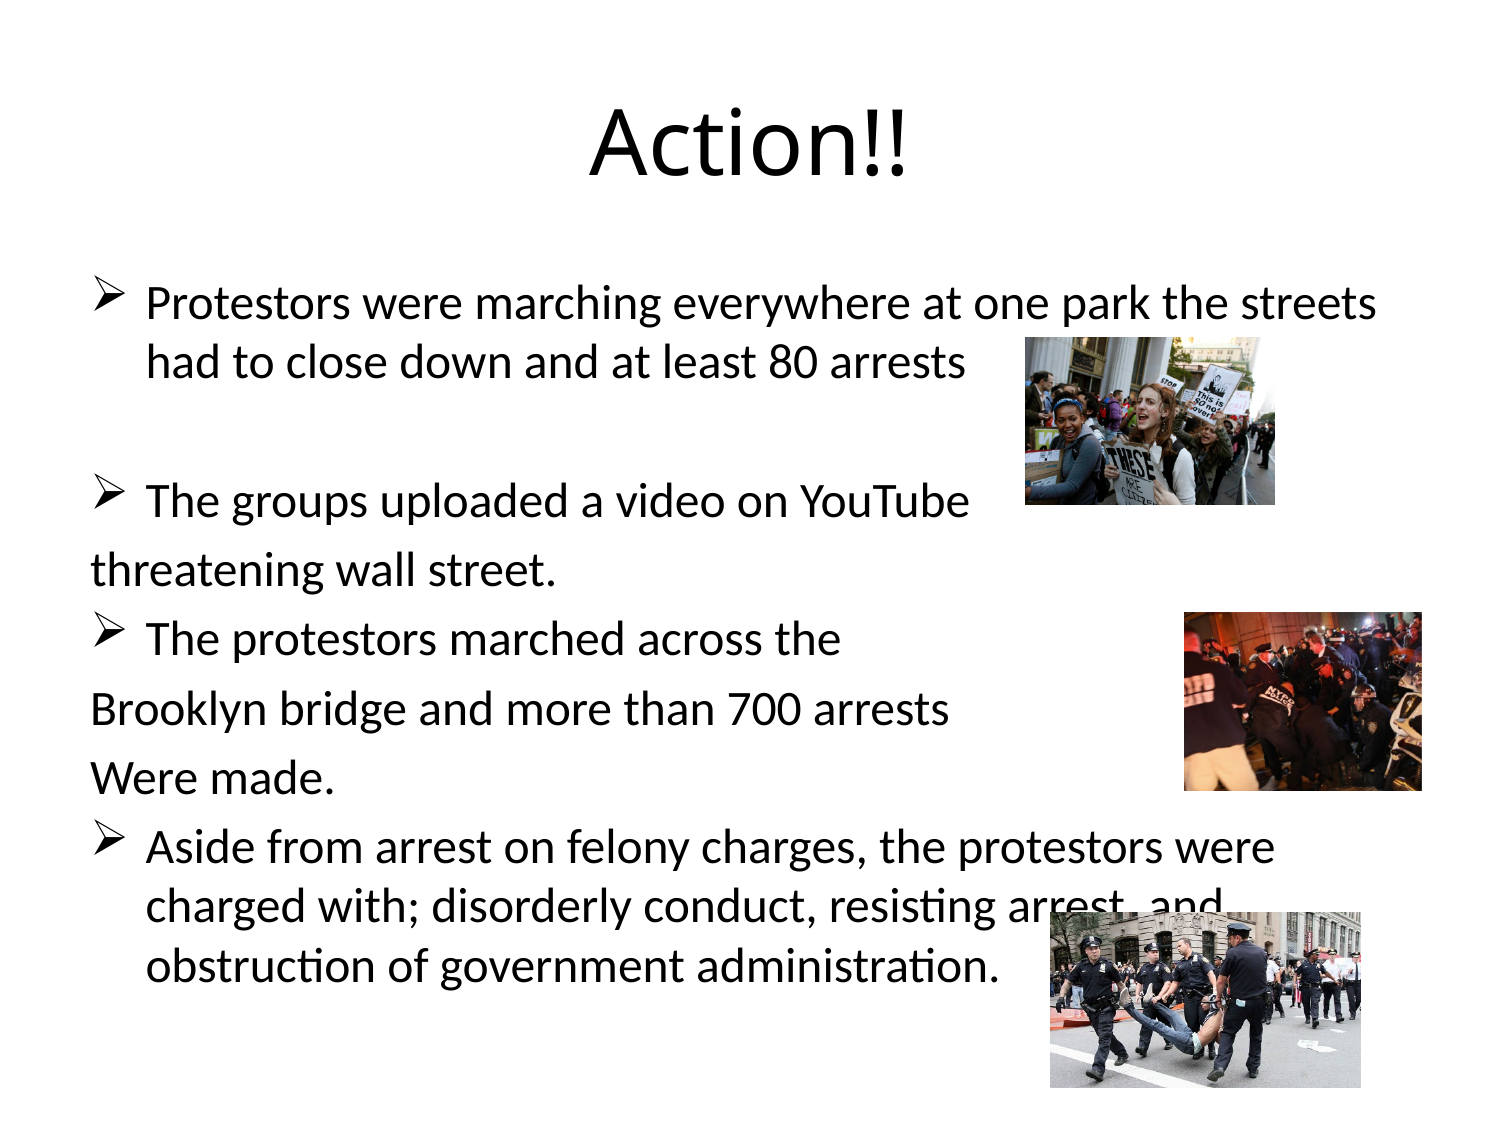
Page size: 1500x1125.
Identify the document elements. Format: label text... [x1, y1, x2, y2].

picture [1049, 912, 1362, 1088]
picture [1024, 337, 1276, 505]
list Protestors were marching everywhere at one park the streets had to close down and at least 80 arrests The groups uploaded a video on YouTube threatening wall street. The protestors marched across the Brooklyn bridge and more than 700 arrests Were made. Aside from arrest on felony charges, the protestors were charged with; disorderly conduct, resisting arrest, and obstruction of government administration. [75, 262, 1425, 1005]
picture [1183, 612, 1422, 791]
title Action!! [75, 45, 1425, 233]
